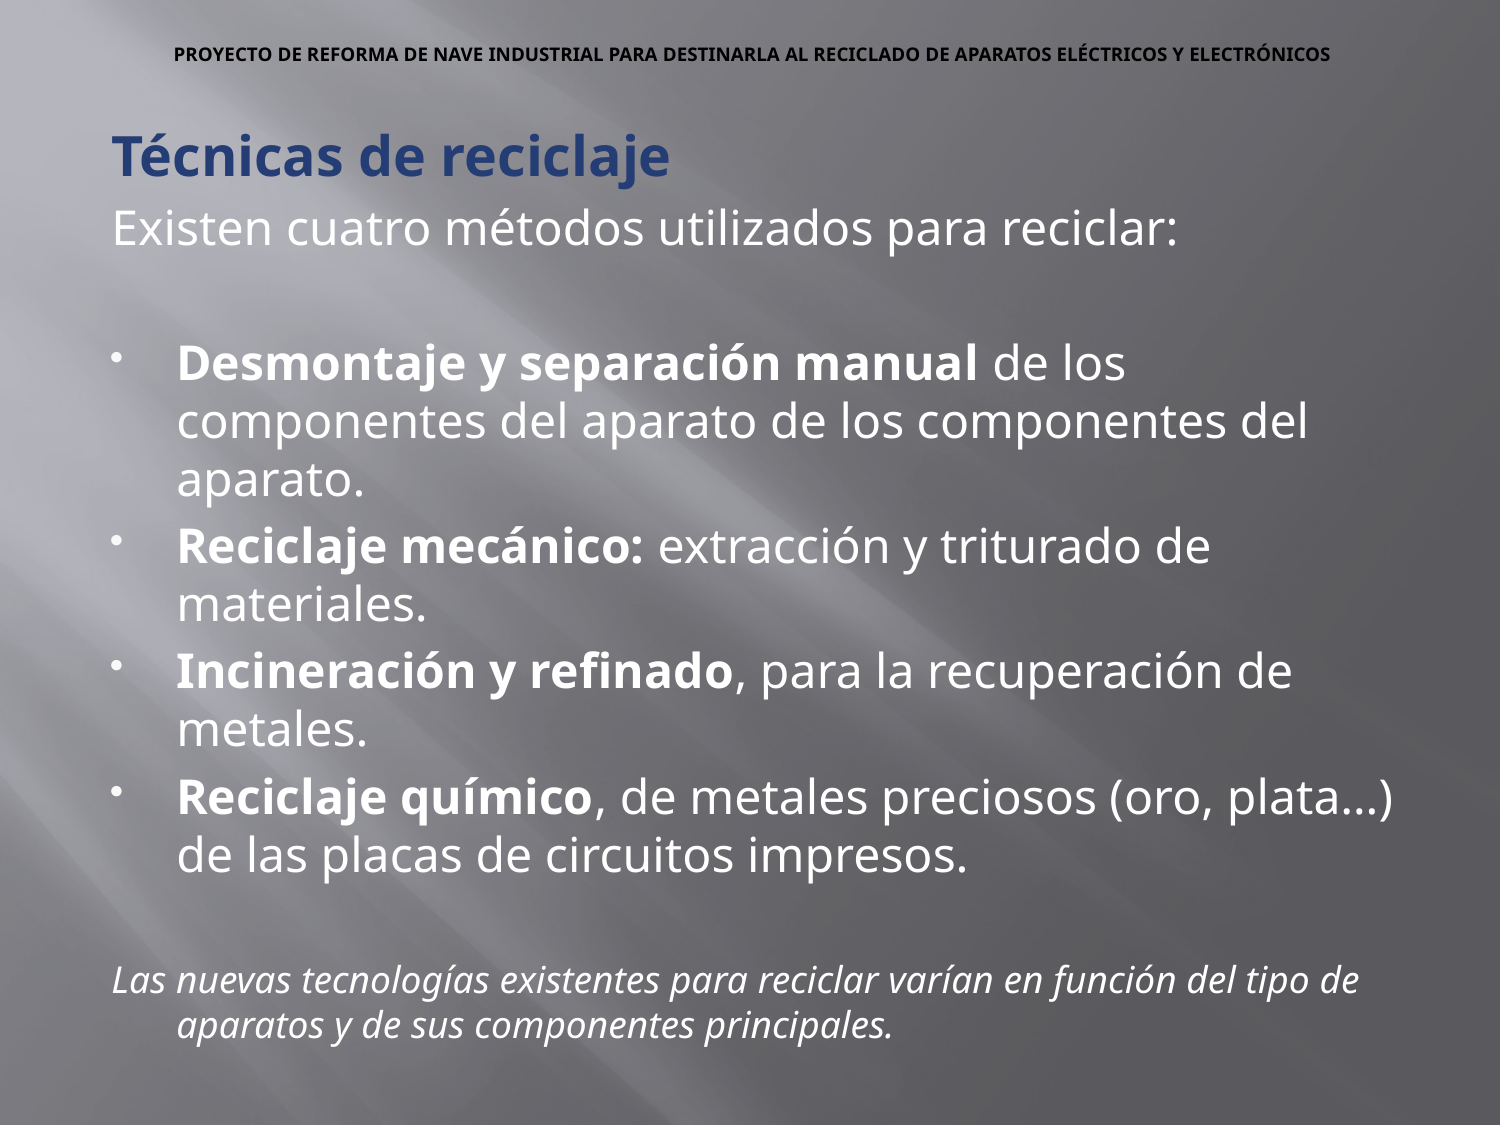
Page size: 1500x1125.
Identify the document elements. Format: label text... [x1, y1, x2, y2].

list Técnicas de reciclaje Existen cuatro métodos utilizados para reciclar: Desmontaje y separación manual de los componentes del aparato de los componentes del aparato. Reciclaje mecánico: extracción y triturado de materiales. Incineración y refinado, para la recuperación de metales. Reciclaje químico, de metales preciosos (oro, plata…) de las placas de circuitos impresos. Las nuevas tecnologías existentes para reciclar varían en función del tipo de aparatos y de sus componentes principales. [75, 113, 1425, 1059]
title PROYECTO DE REFORMA DE NAVE INDUSTRIAL PARA DESTINARLA AL RECICLADO DE APARATOS ELÉCTRICOS Y ELECTRÓNICOS [76, 30, 1427, 76]
